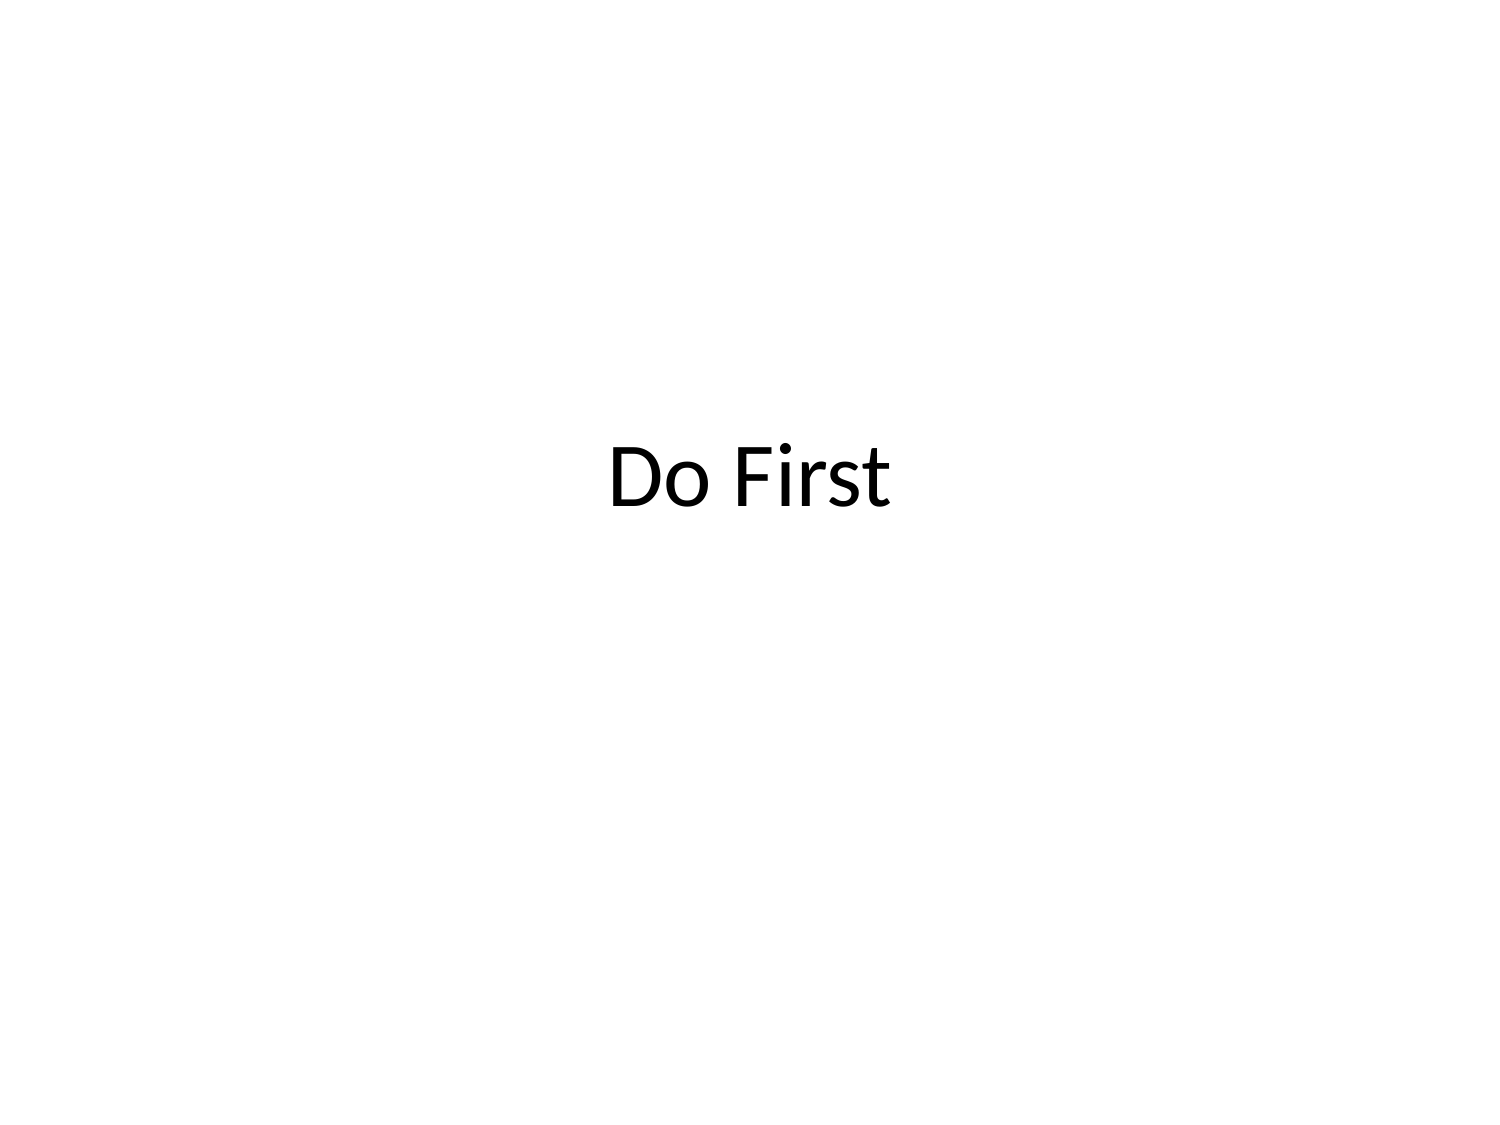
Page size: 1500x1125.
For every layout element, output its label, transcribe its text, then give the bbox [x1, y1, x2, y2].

title Do First [112, 349, 1388, 591]
